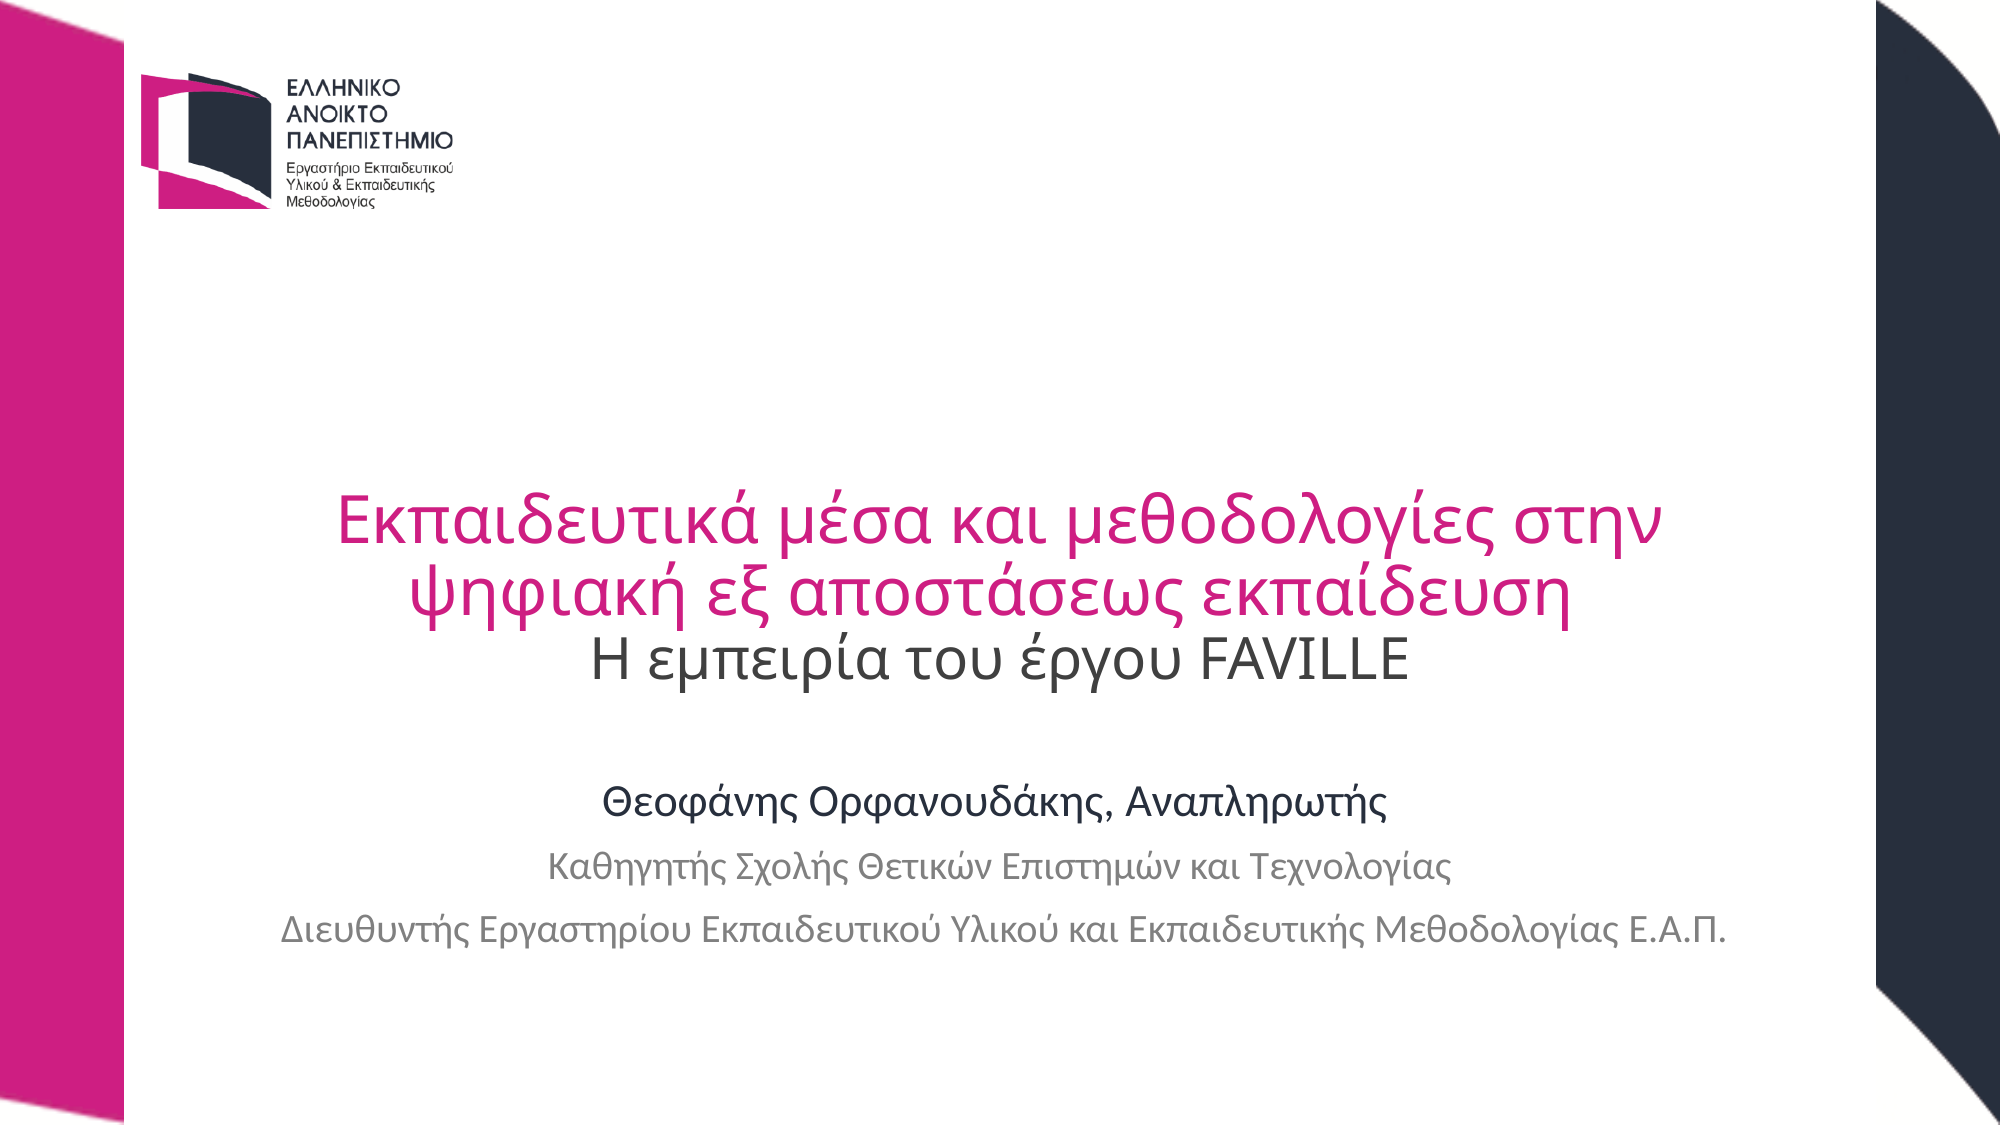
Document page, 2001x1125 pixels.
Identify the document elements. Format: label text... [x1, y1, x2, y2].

picture [0, 0, 124, 1125]
picture [1876, 0, 2000, 1125]
subtitle Θεοφάνης Ορφανουδάκης, Αναπληρωτής Καθηγητής Σχολής Θετικών Επιστημών και Τεχνολογίας Διευθυντής Εργαστηρίου Εκπαιδευτικού Υλικού και Εκπαιδευτικής Μεθοδολογίας Ε.Α.Π. [249, 769, 1750, 974]
title Εκπαιδευτικά μέσα και μεθοδολογίες στην ψηφιακή εξ αποστάσεως εκπαίδευση Η εμπειρία του έργου FAVILLE [249, 268, 1750, 700]
picture [133, 73, 453, 209]
